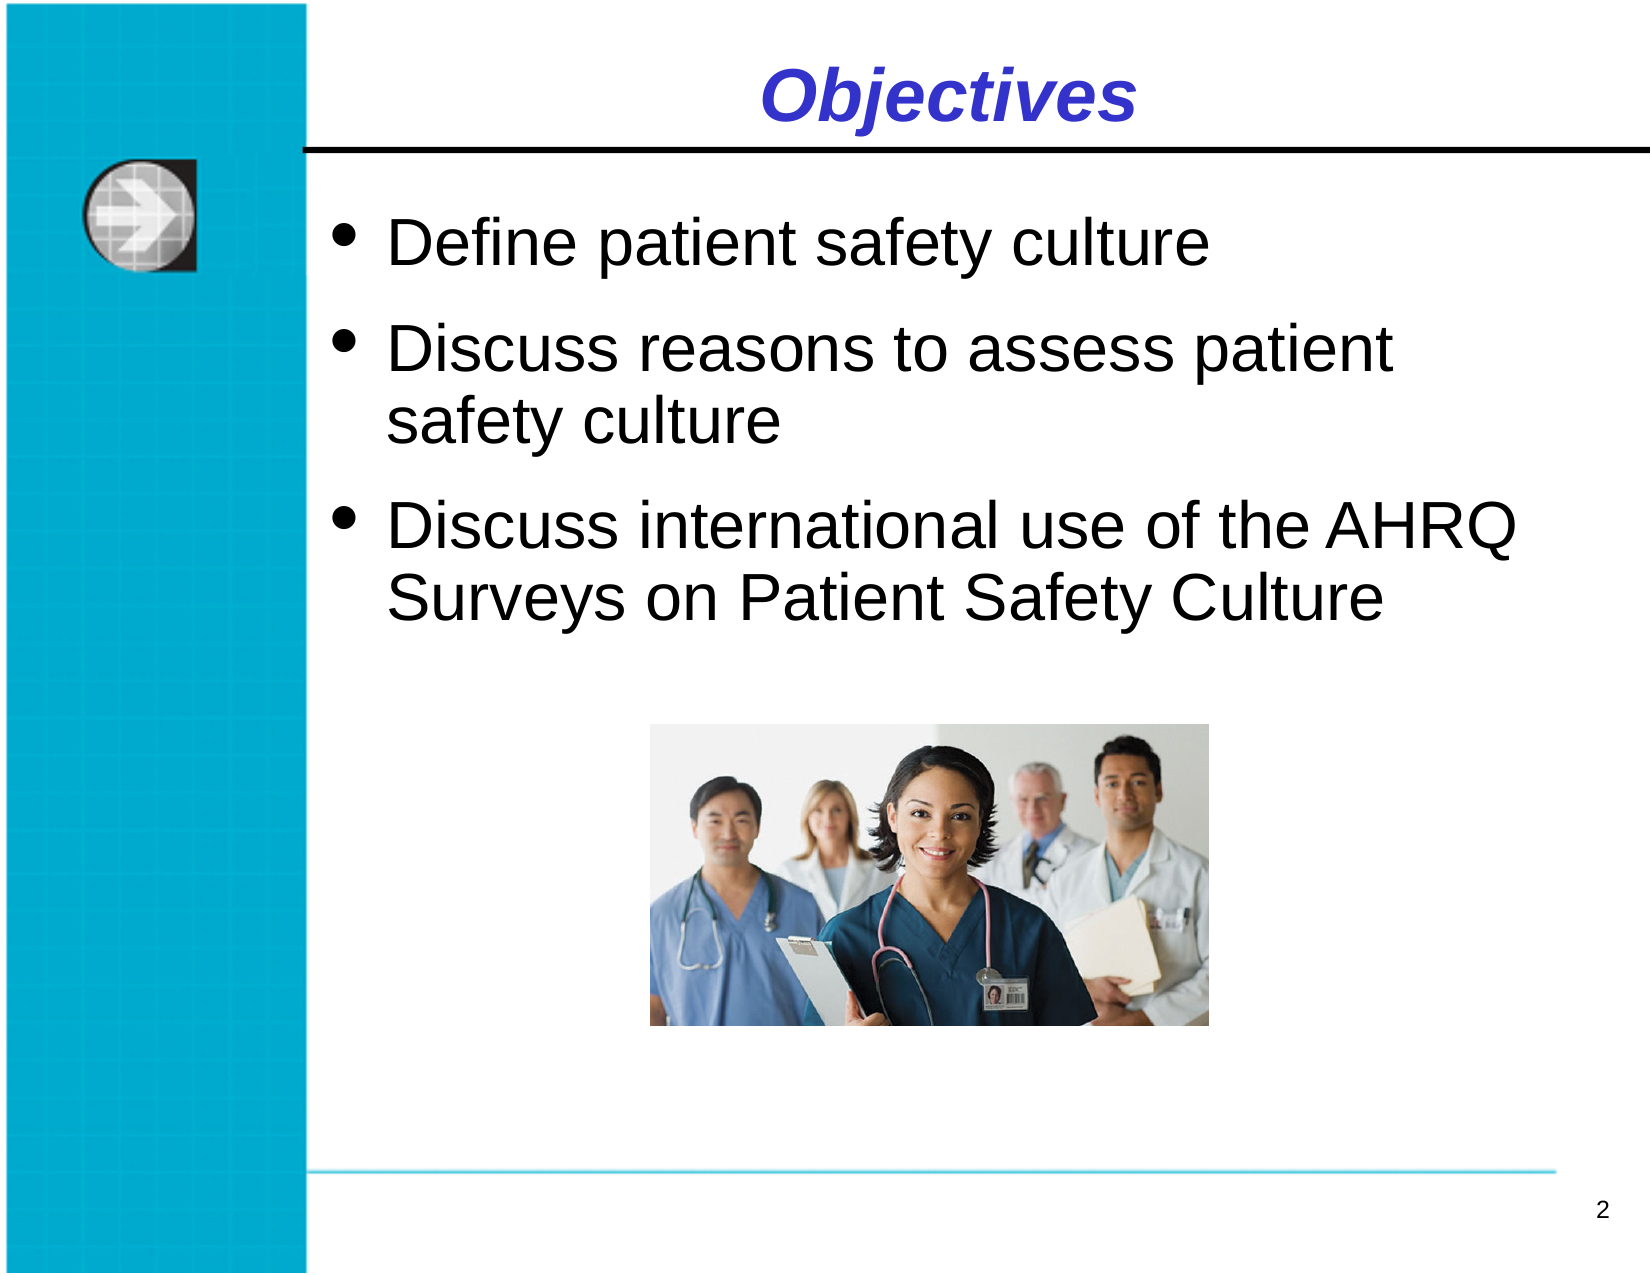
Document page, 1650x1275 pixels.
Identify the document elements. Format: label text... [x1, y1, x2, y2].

list Define patient safety culture Discuss reasons to assess patient safety culture Discuss international use of the AHRQ Surveys on Patient Safety Culture [312, 199, 1606, 1040]
title Objectives [274, 37, 1625, 138]
slide_number 2 [1537, 1186, 1626, 1275]
picture [0, 2, 1623, 1273]
